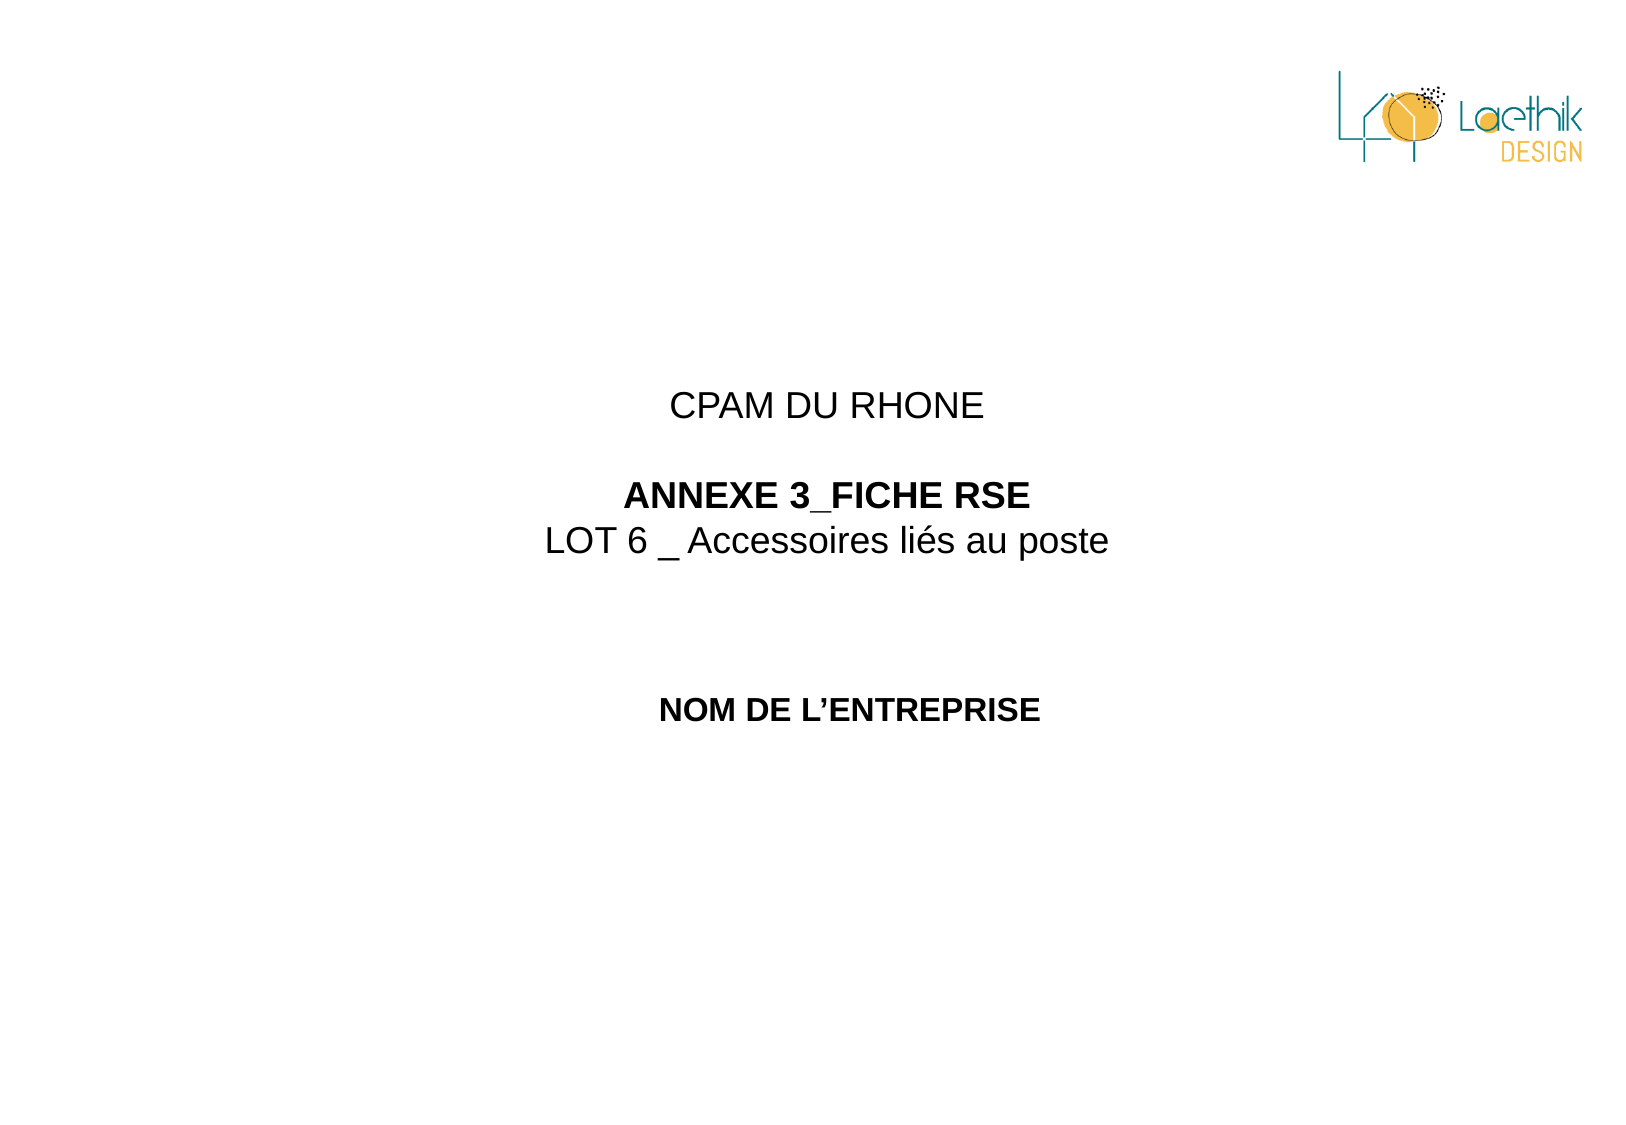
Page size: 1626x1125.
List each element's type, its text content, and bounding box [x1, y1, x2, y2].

text_box CPAM DU RHONE ANNEXE 3_FICHE RSE LOT 6 _ Accessoires liés au poste [53, 336, 1601, 562]
picture [1320, 51, 1600, 179]
text_box NOM DE L’ENTREPRISE [658, 680, 1451, 763]
